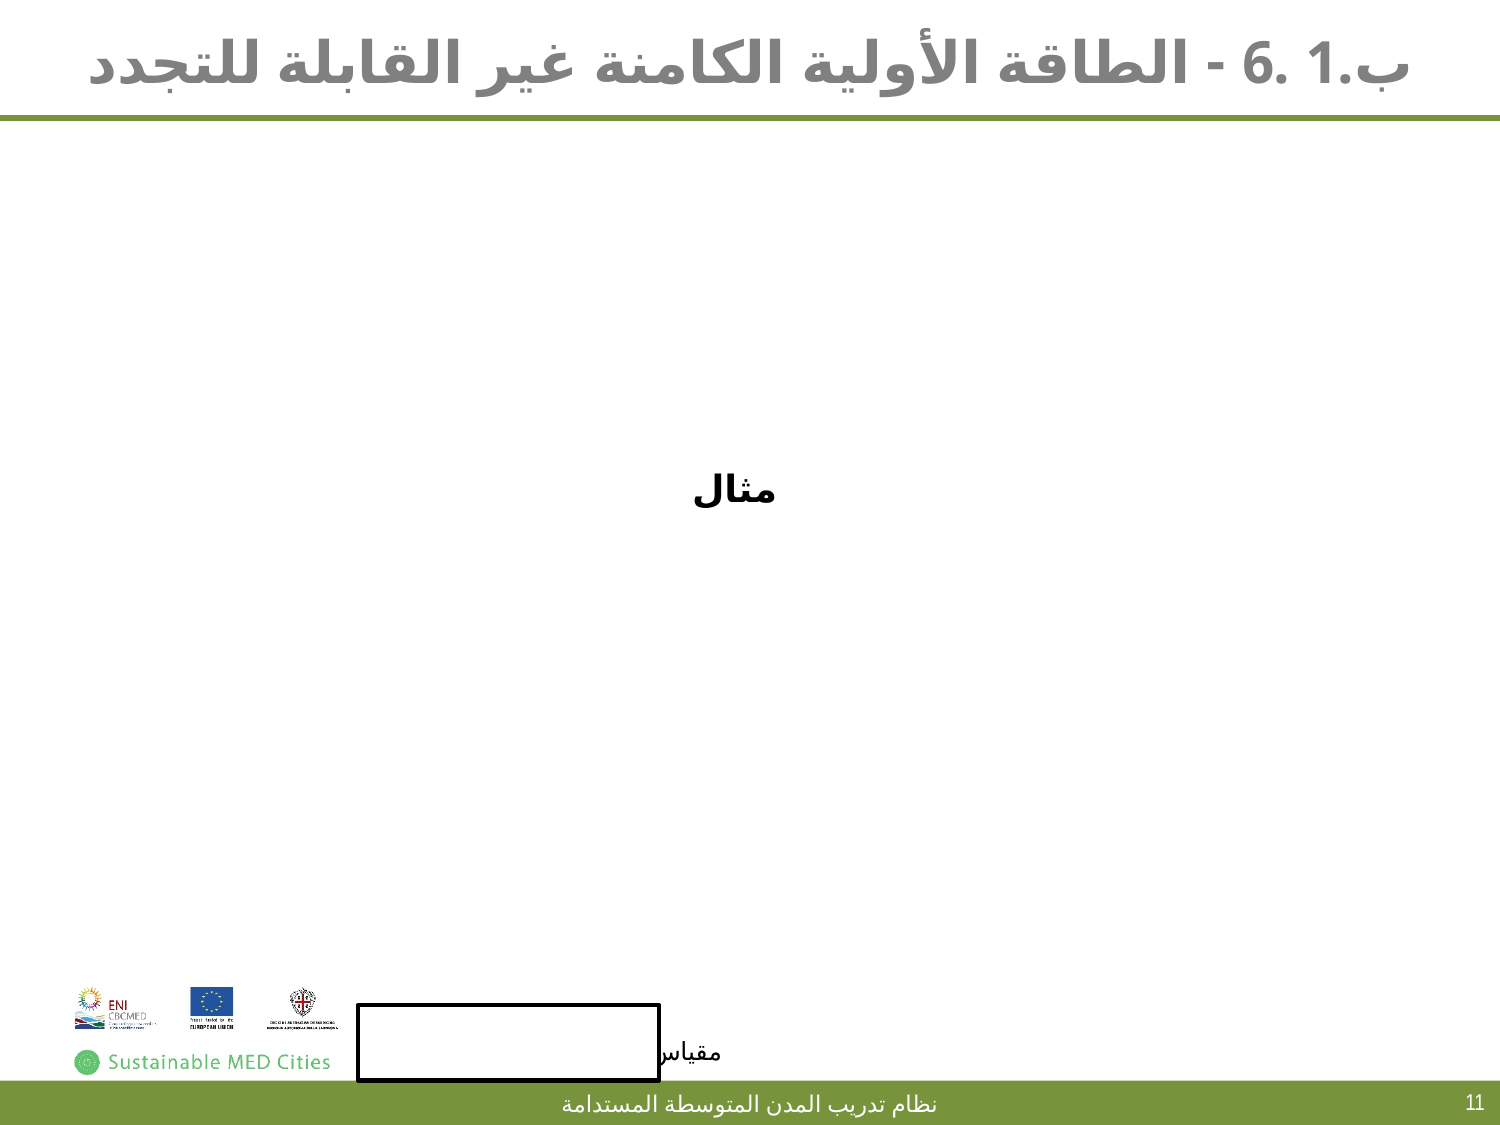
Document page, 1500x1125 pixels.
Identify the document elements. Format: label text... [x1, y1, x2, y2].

picture [62, 978, 356, 1080]
slide_number 11 [1149, 1078, 1500, 1125]
text_box [356, 1003, 661, 1083]
title ب.1 .6 - الطاقة الأولية الكامنة غير القابلة للتجدد [0, 0, 1500, 121]
list مثال [43, 262, 1425, 944]
